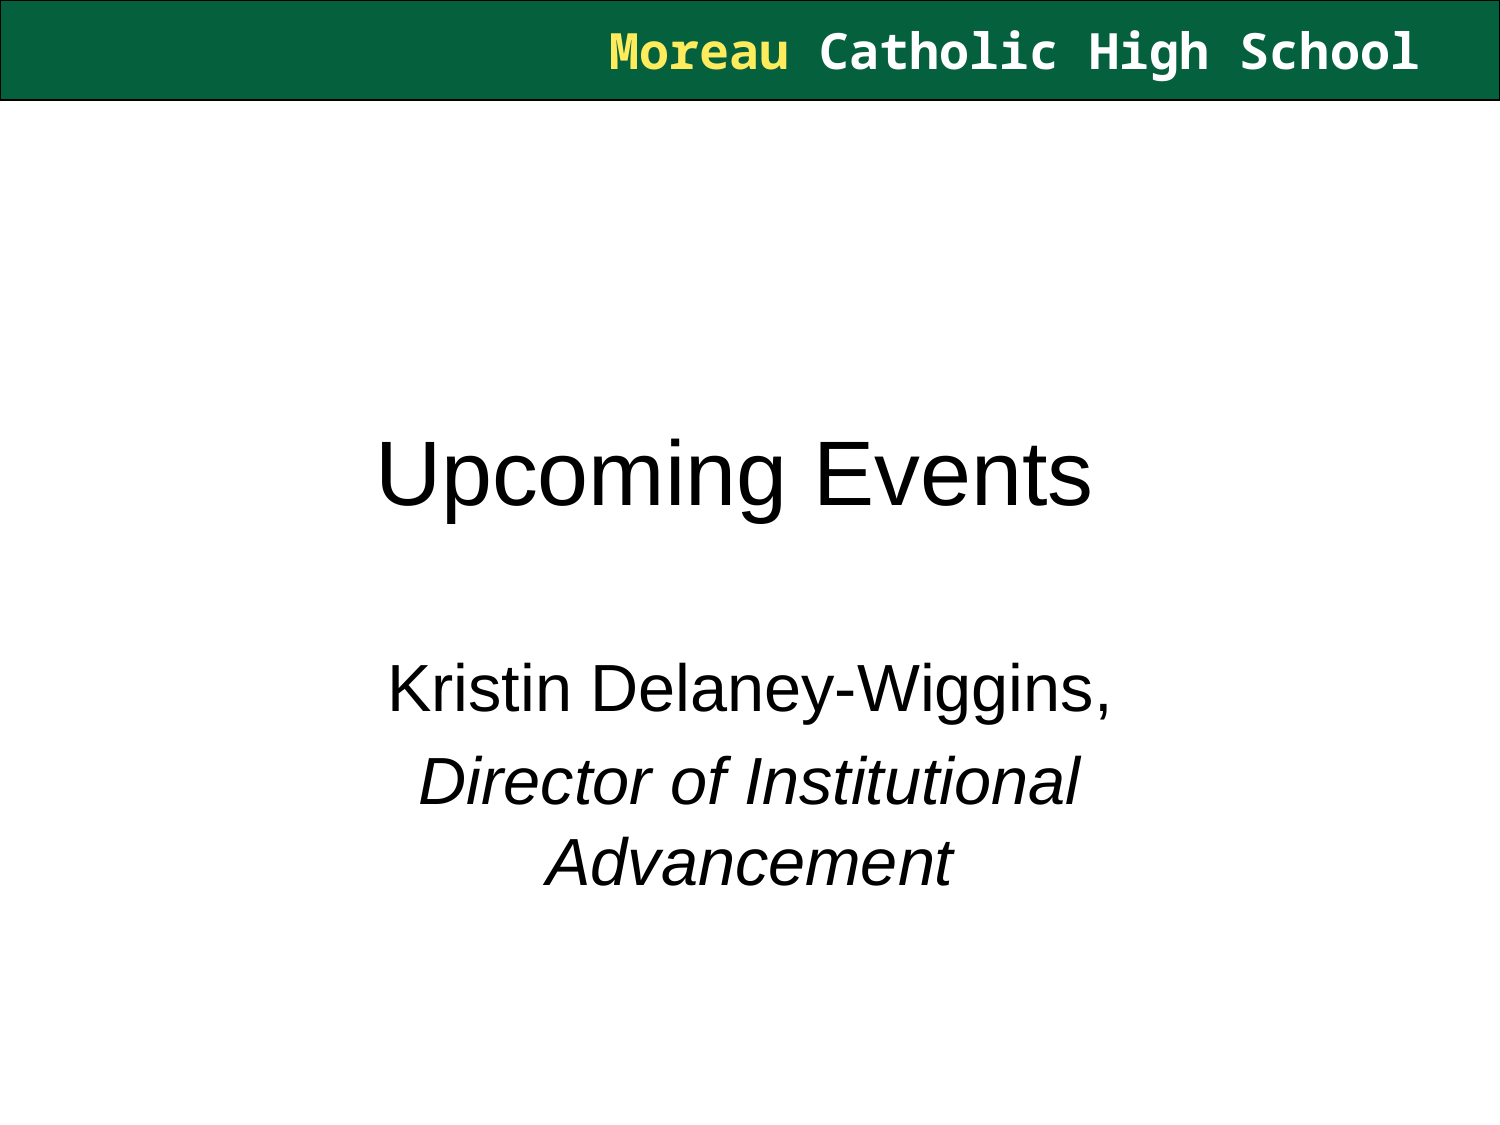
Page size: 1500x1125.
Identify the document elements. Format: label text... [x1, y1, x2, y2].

subtitle Kristin Delaney-Wiggins, Director of Institutional Advancement [224, 637, 1276, 926]
title Upcoming Events [112, 374, 1388, 563]
